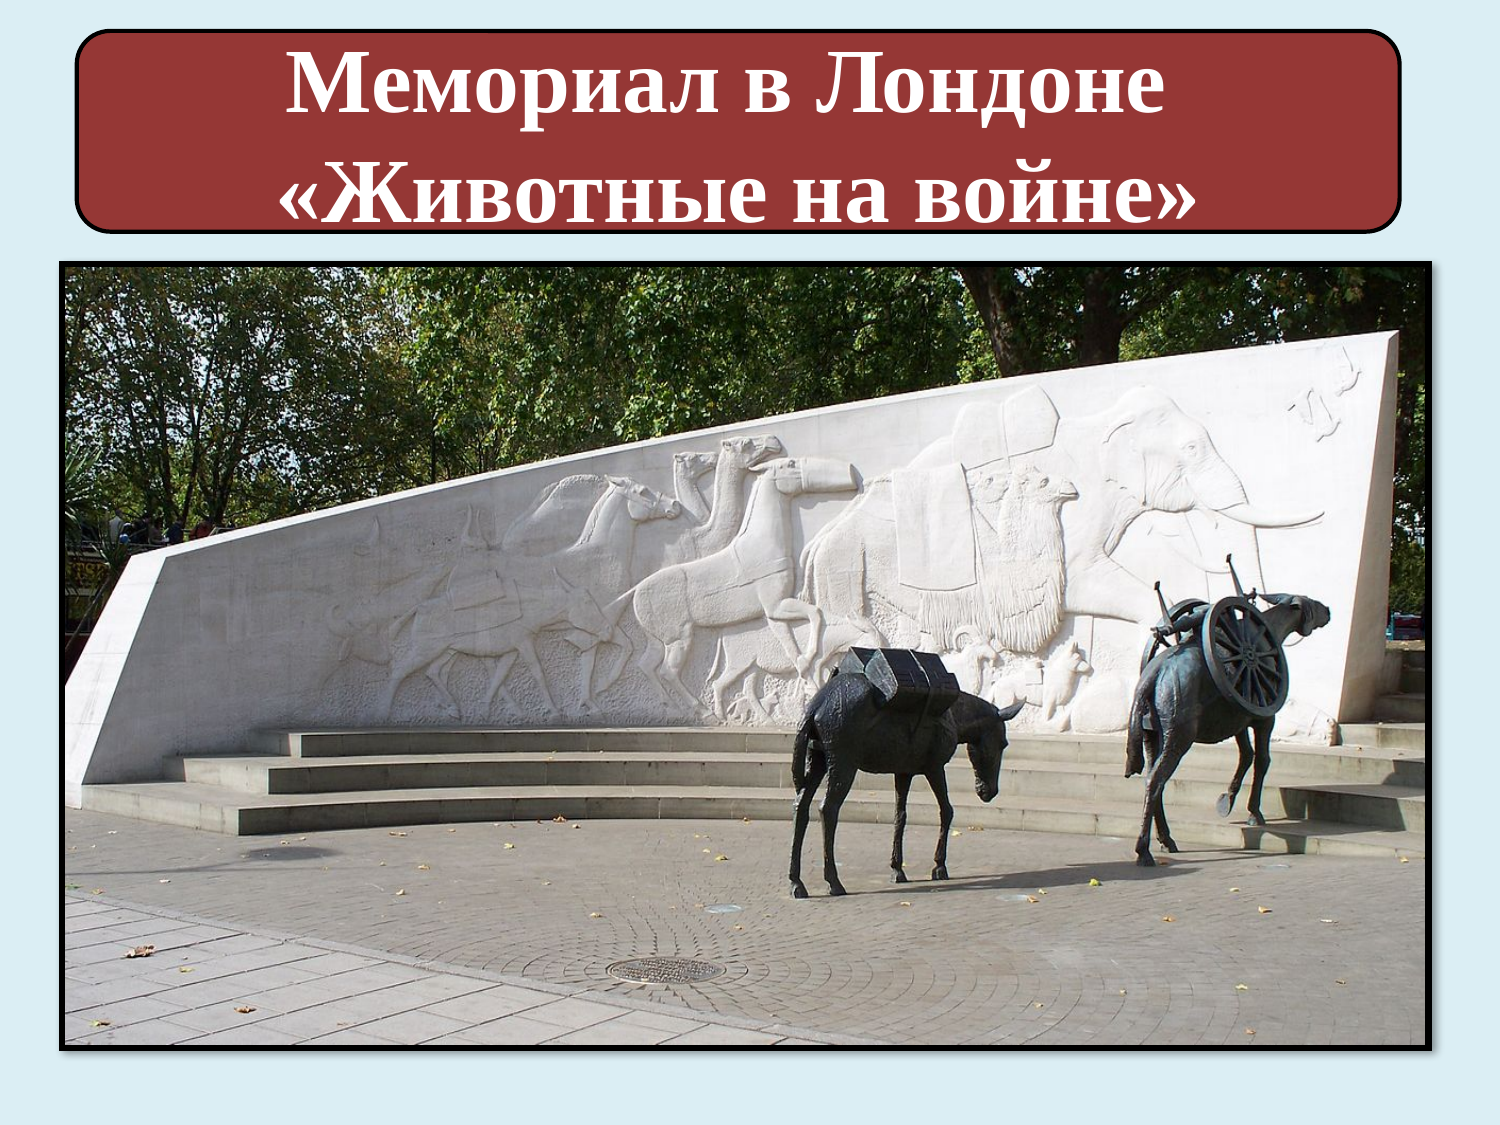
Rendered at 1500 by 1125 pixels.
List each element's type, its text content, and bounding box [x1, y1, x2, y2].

picture [64, 266, 1426, 1045]
text_box Мемориал в Лондоне «Животные на войне» [74, 28, 1402, 234]
